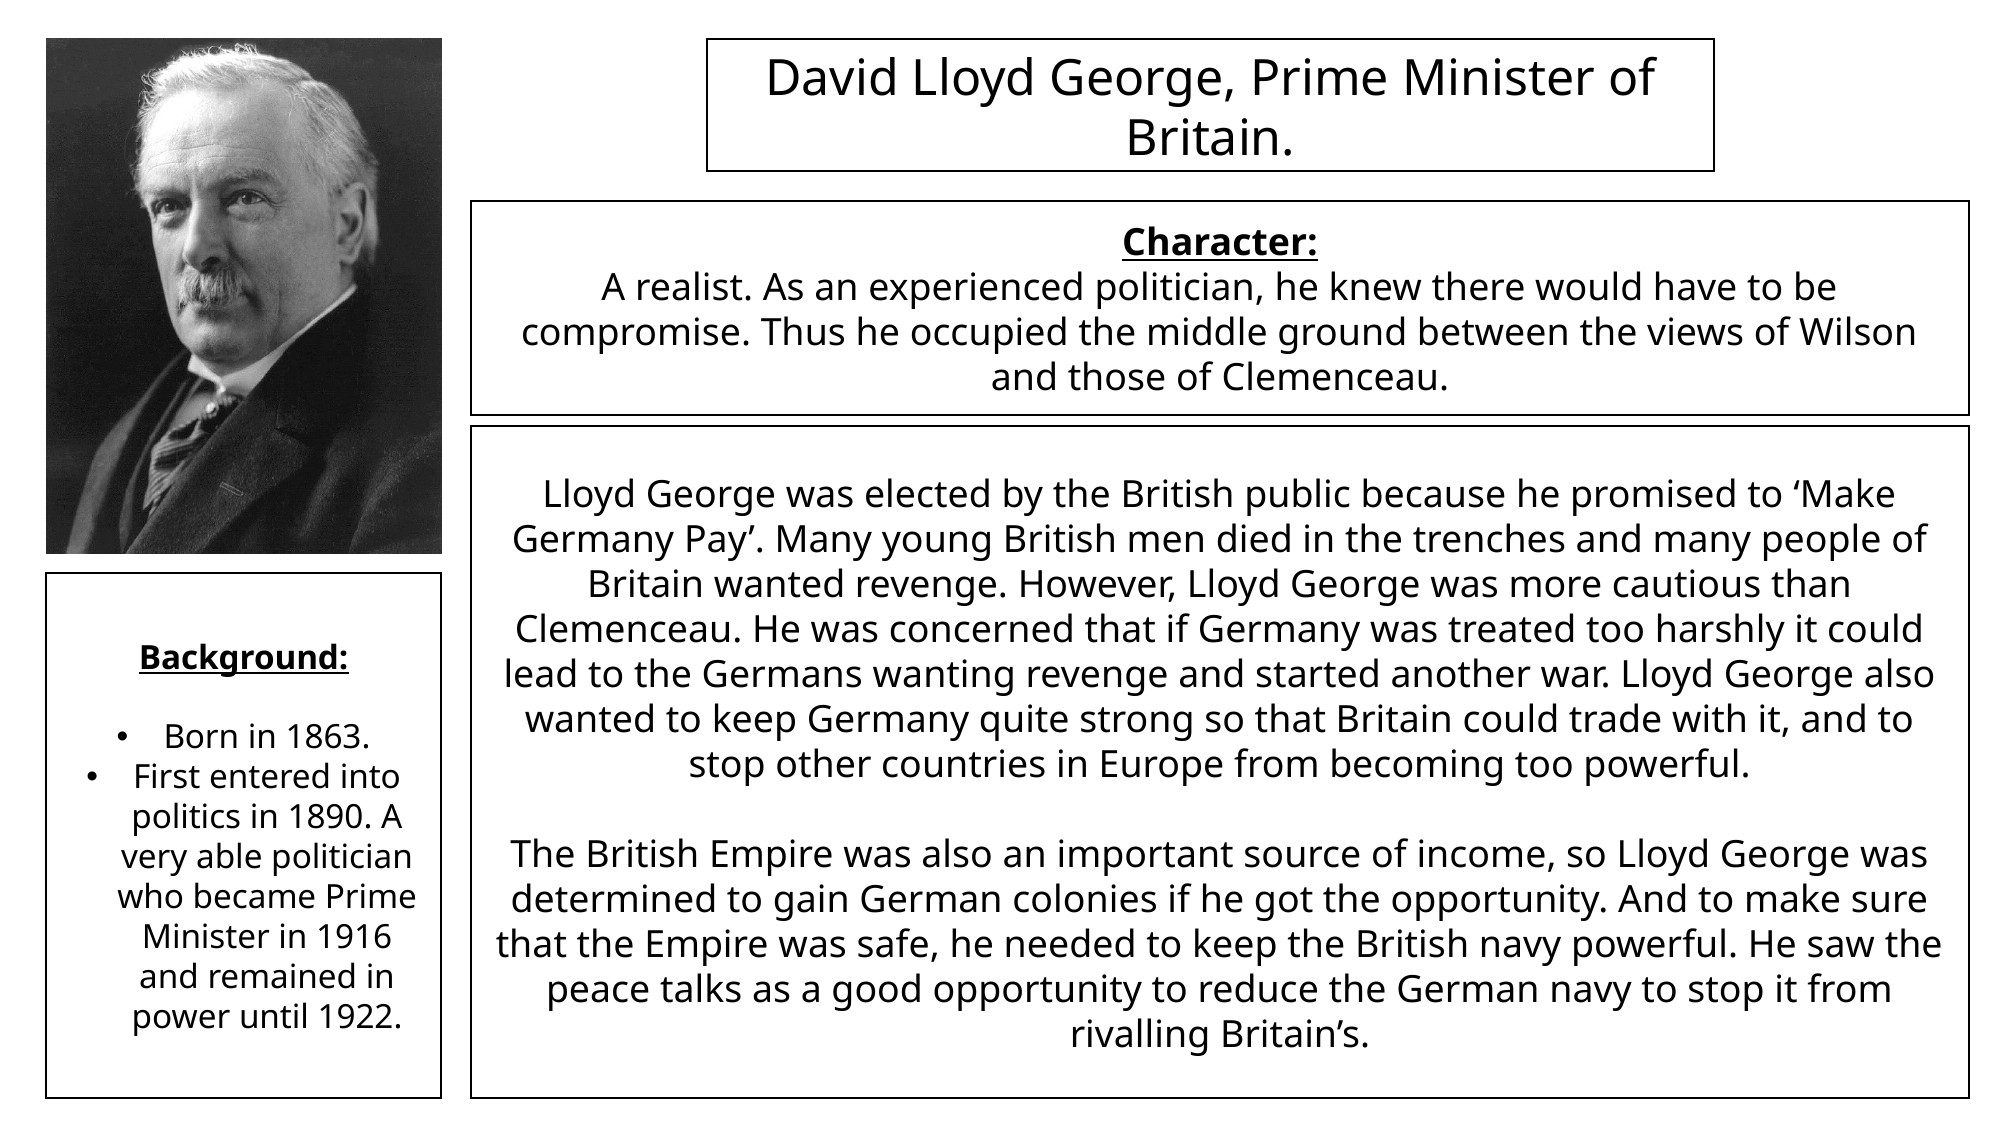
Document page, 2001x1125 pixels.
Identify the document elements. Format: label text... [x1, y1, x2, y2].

text_box Character: A realist. As an experienced politician, he knew there would have to be compromise. Thus he occupied the middle ground between the views of Wilson and those of Clemenceau. [470, 200, 1970, 416]
text_box David Lloyd George, Prime Minister of Britain. [706, 38, 1715, 172]
picture [46, 38, 442, 554]
text_box Background: Born in 1863. First entered into politics in 1890. A very able politician who became Prime Minister in 1916 and remained in power until 1922. [45, 572, 442, 1099]
text_box Lloyd George was elected by the British public because he promised to ‘Make Germany Pay’. Many young British men died in the trenches and many people of Britain wanted revenge. However, Lloyd George was more cautious than Clemenceau. He was concerned that if Germany was treated too harshly it could lead to the Germans wanting revenge and started another war. Lloyd George also wanted to keep Germany quite strong so that Britain could trade with it, and to stop other countries in Europe from becoming too powerful. The British Empire was also an important source of income, so Lloyd George was determined to gain German colonies if he got the opportunity. And to make sure that the Empire was safe, he needed to keep the British navy powerful. He saw the peace talks as a good opportunity to reduce the German navy to stop it from rivalling Britain’s. [470, 425, 1970, 1099]
